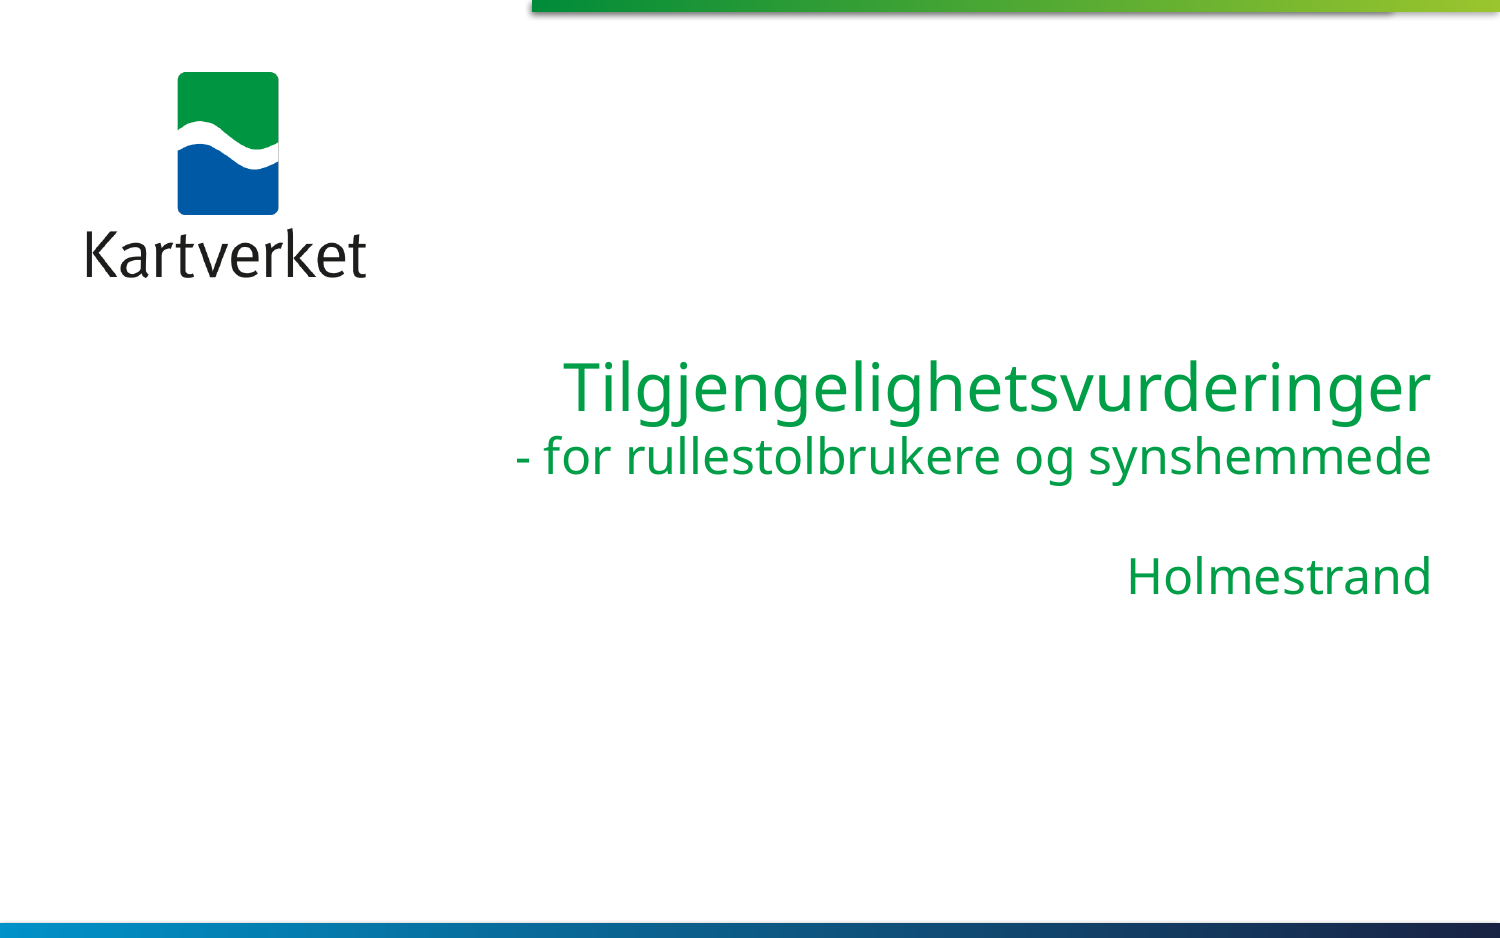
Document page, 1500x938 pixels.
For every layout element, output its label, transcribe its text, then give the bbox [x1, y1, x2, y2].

text_box Tilgjengelighetsvurderinger - for rullestolbrukere og synshemmede Holmestrand [66, 337, 1449, 613]
